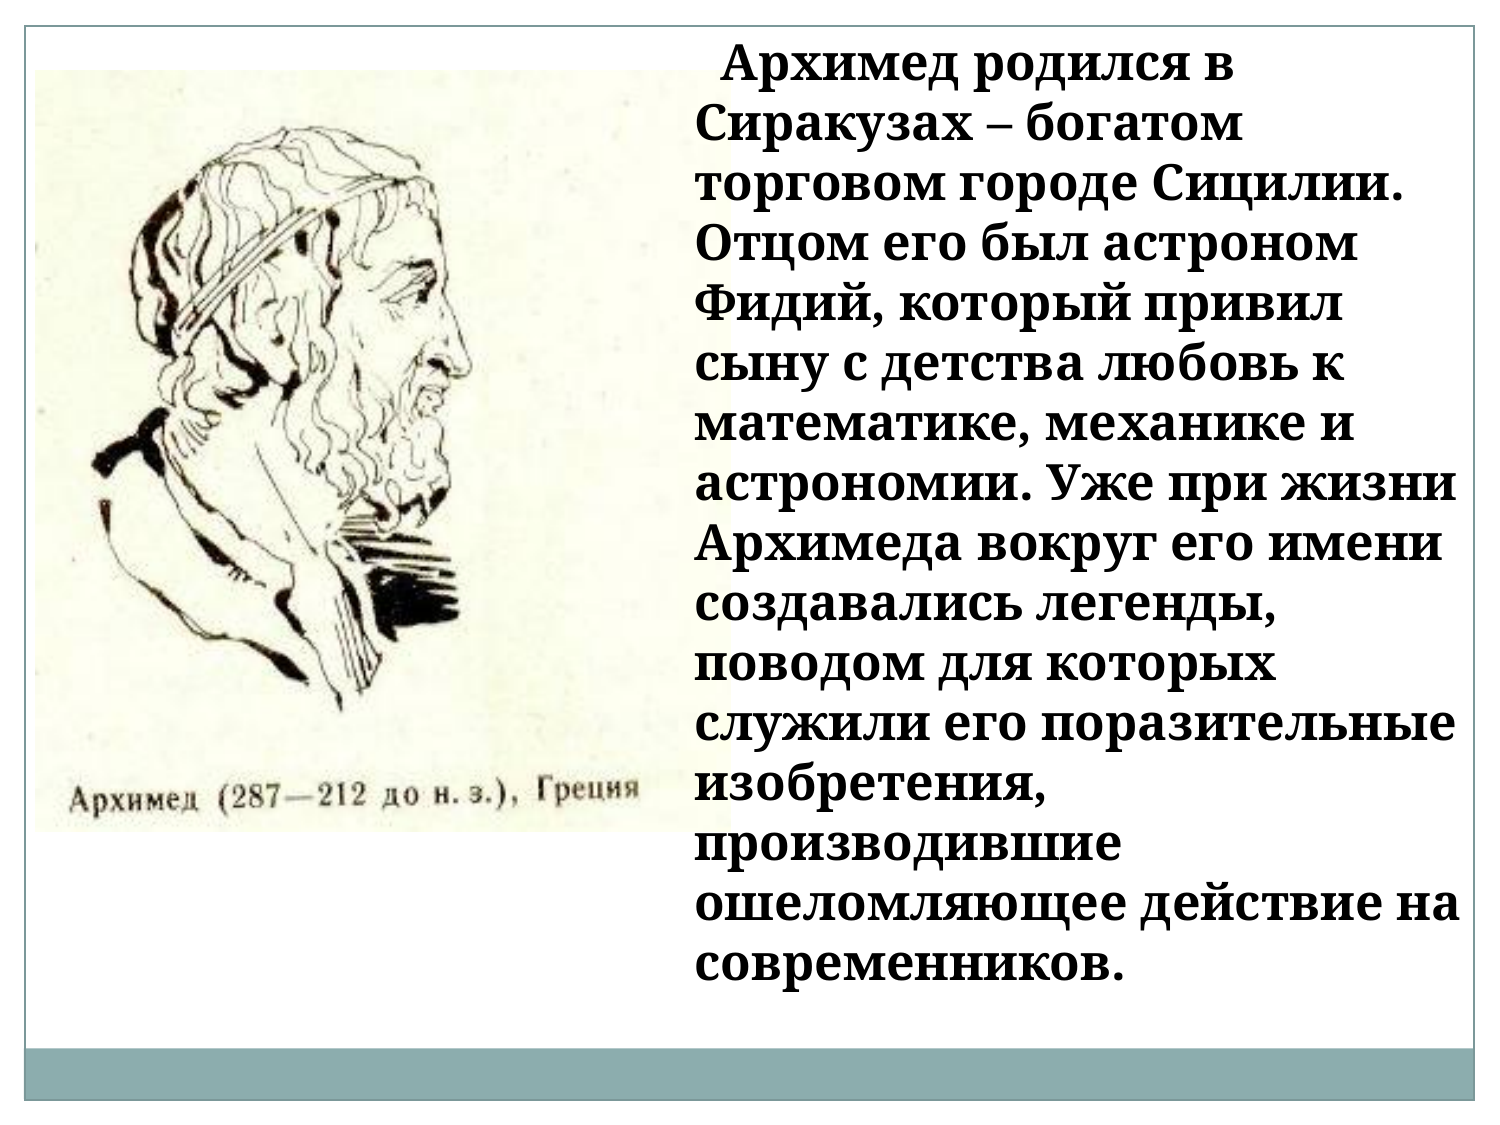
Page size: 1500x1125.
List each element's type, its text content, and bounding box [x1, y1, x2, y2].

text_box Архимед родился в Сиракузах – богатом торговом городе Сицилии. Отцом его был астроном Фидий, который привил сыну с детства любовь к математике, механике и астрономии. Уже при жизни Архимеда вокруг его имени создавались легенды, поводом для которых служили его поразительные изобретения, производившие ошеломляющее действие на современников. [679, 23, 1500, 999]
picture [34, 70, 731, 833]
